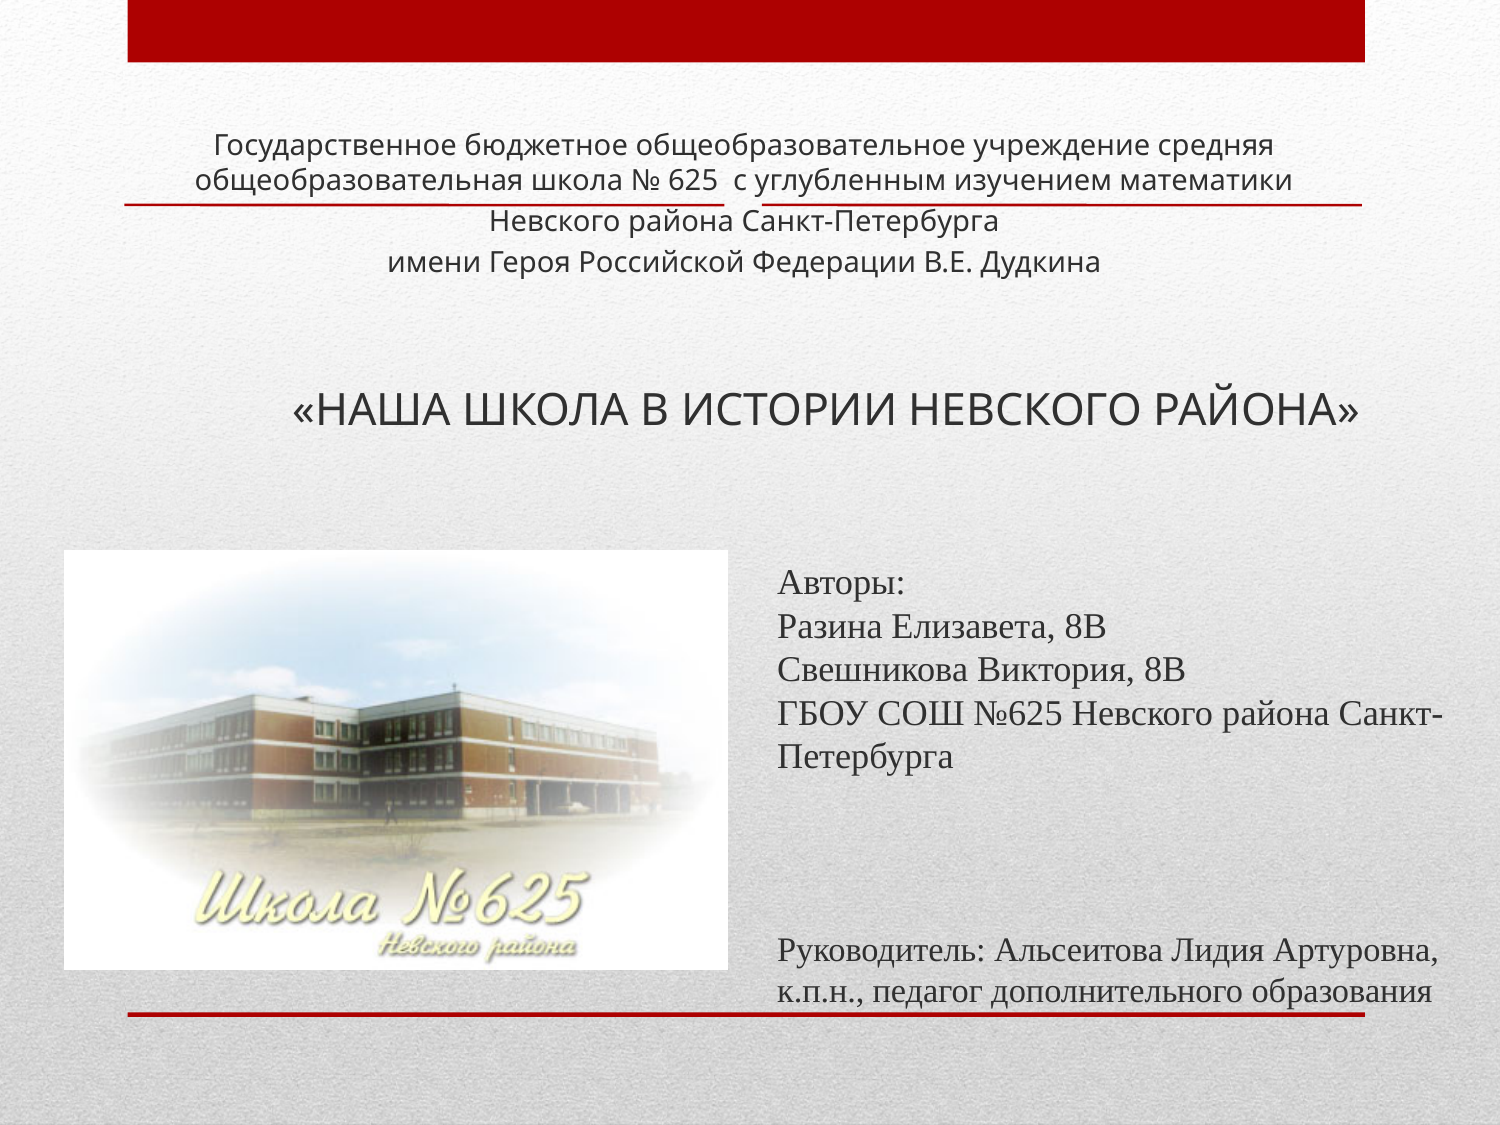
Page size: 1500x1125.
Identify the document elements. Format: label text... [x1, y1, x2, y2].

list «НАША ШКОЛА В ИСТОРИИ НЕВСКОГО РАЙОНА» [277, 320, 1390, 486]
list Авторы: Разина Елизавета, 8В Свешникова Виктория, 8В ГБОУ СОШ №625 Невского района Санкт-Петербурга Руководитель: Альсеитова Лидия Артуровна, к.п.н., педагог дополнительного образования [761, 550, 1462, 1035]
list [64, 549, 729, 971]
title [125, 750, 761, 1013]
list Государственное бюджетное общеобразовательное учреждение средняя общеобразовательная школа № 625 с углубленным изучением математики Невского района Санкт-Петербурга имени Героя Российской Федерации В.Е. Дудкина [124, 99, 1365, 338]
